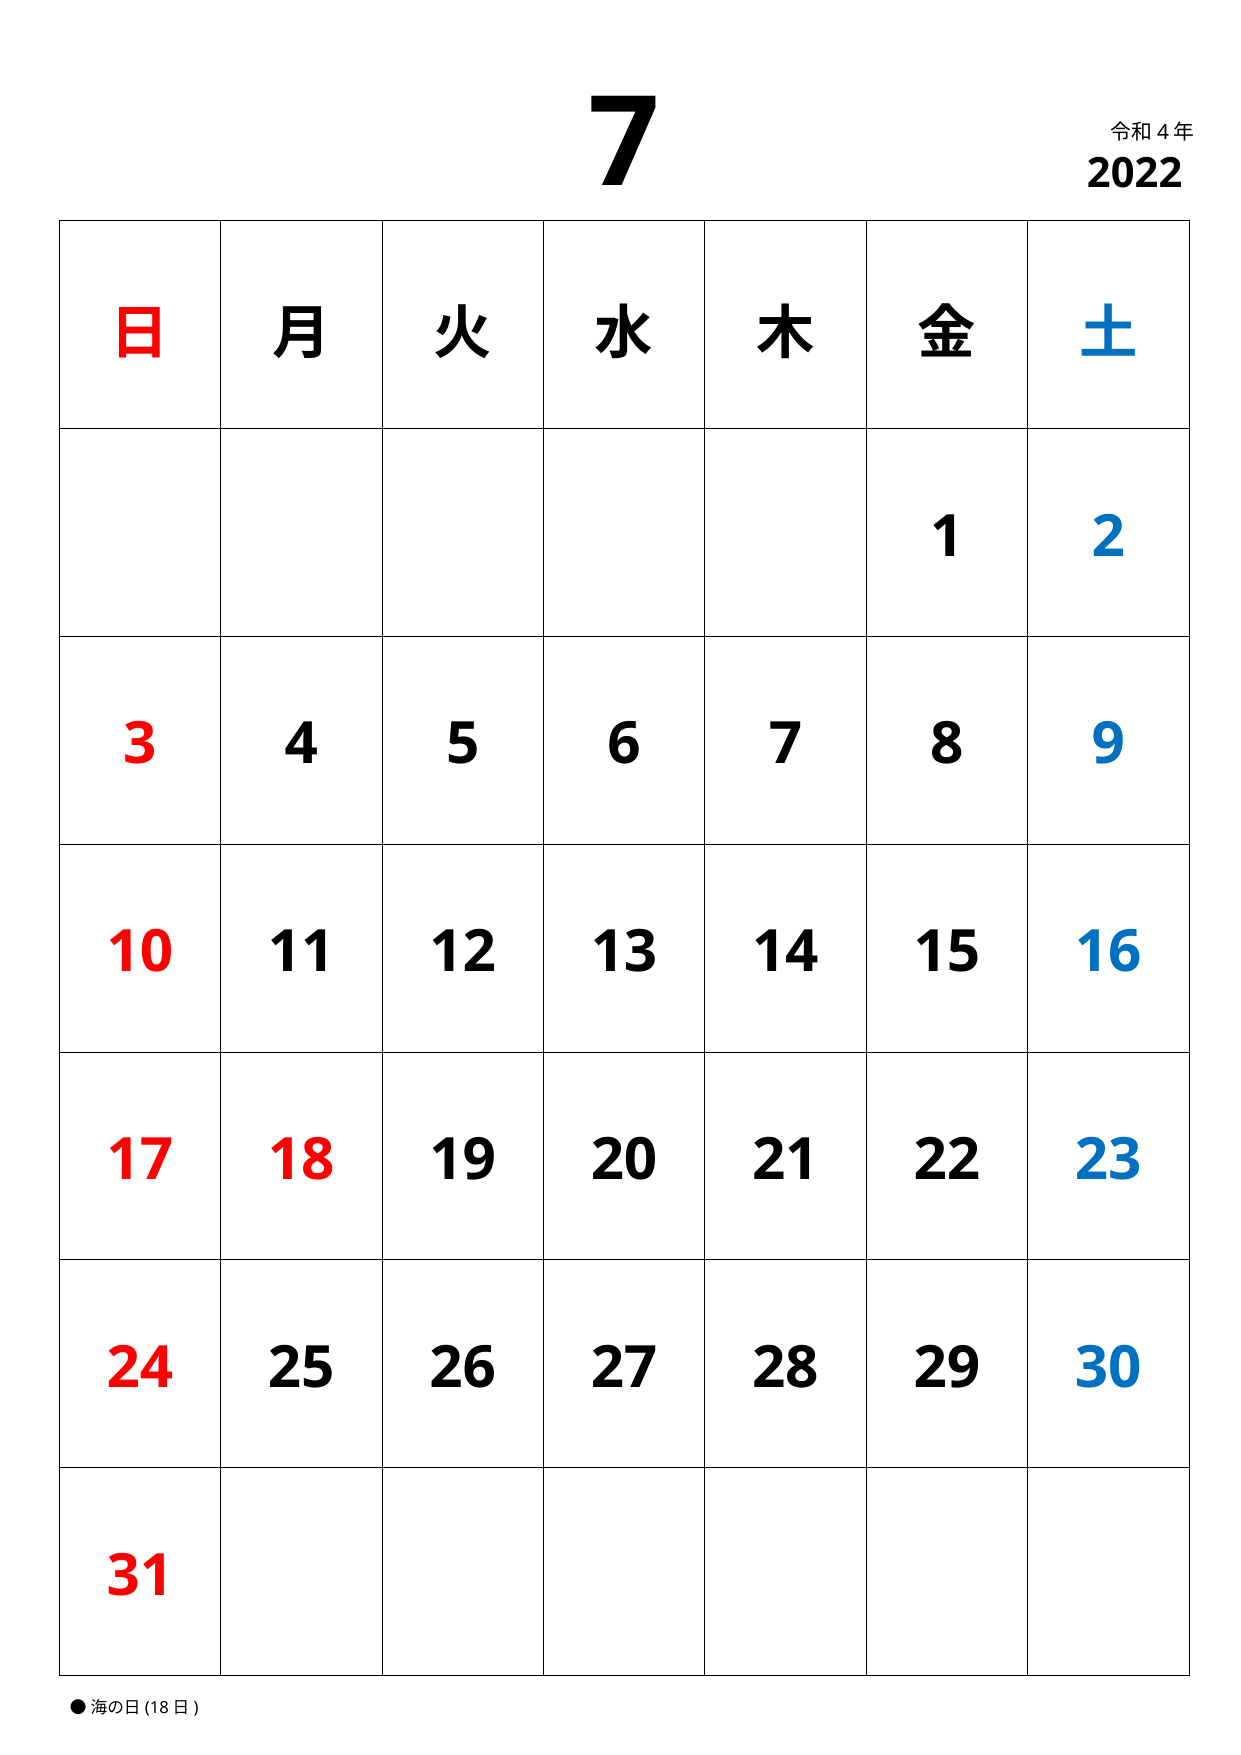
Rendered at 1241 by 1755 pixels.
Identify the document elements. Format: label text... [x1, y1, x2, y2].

table_cell 7 [705, 637, 866, 844]
table_cell 3 [60, 637, 220, 844]
table_cell [60, 429, 220, 636]
table_cell [383, 1468, 543, 1675]
table_cell [705, 429, 866, 636]
table_cell 1 [867, 429, 1027, 636]
table_cell [544, 429, 704, 636]
table_cell 10 [60, 845, 220, 1052]
table_cell 30 [1028, 1260, 1189, 1467]
table_cell 29 [867, 1260, 1027, 1467]
table_cell [221, 429, 382, 636]
table_cell [383, 429, 543, 636]
text_box 7 [573, 53, 675, 219]
table_cell [221, 1468, 382, 1675]
text_box 令和4年 [1095, 110, 1210, 151]
table_cell [867, 1468, 1027, 1675]
table_cell 28 [705, 1260, 866, 1467]
table_header 木 [705, 221, 866, 428]
table_cell 14 [705, 845, 866, 1052]
table_header 月 [221, 221, 382, 428]
table_cell 23 [1028, 1053, 1189, 1259]
table_header 火 [383, 221, 543, 428]
table_header 水 [544, 221, 704, 428]
table_cell 26 [383, 1260, 543, 1467]
table_cell 13 [544, 845, 704, 1052]
table_cell 16 [1028, 845, 1189, 1052]
table_cell 22 [867, 1053, 1027, 1259]
table_cell [1028, 1468, 1189, 1675]
table_cell 4 [221, 637, 382, 844]
table_cell 25 [221, 1260, 382, 1467]
table_cell 8 [867, 637, 1027, 844]
table_cell 5 [383, 637, 543, 844]
table_cell 19 [383, 1053, 543, 1259]
text_box ●海の日(18日) [55, 1689, 214, 1725]
table_cell 31 [60, 1468, 220, 1675]
table_cell 12 [383, 845, 543, 1052]
table_cell 17 [60, 1053, 220, 1259]
table_cell 20 [544, 1053, 704, 1259]
table_header 土 [1028, 221, 1189, 428]
table_header 日 [60, 221, 220, 428]
table_cell 2 [1028, 429, 1189, 636]
table_cell 24 [60, 1260, 220, 1467]
table_cell [705, 1468, 866, 1675]
table_cell 9 [1028, 637, 1189, 844]
table_cell 18 [221, 1053, 382, 1259]
table_cell 11 [221, 845, 382, 1052]
table_cell 27 [544, 1260, 704, 1467]
text_box 2022 [1072, 138, 1198, 204]
table_cell [544, 1468, 704, 1675]
table_cell 21 [705, 1053, 866, 1259]
table_header 金 [867, 221, 1027, 428]
table_cell 6 [544, 637, 704, 844]
table_cell 15 [867, 845, 1027, 1052]
